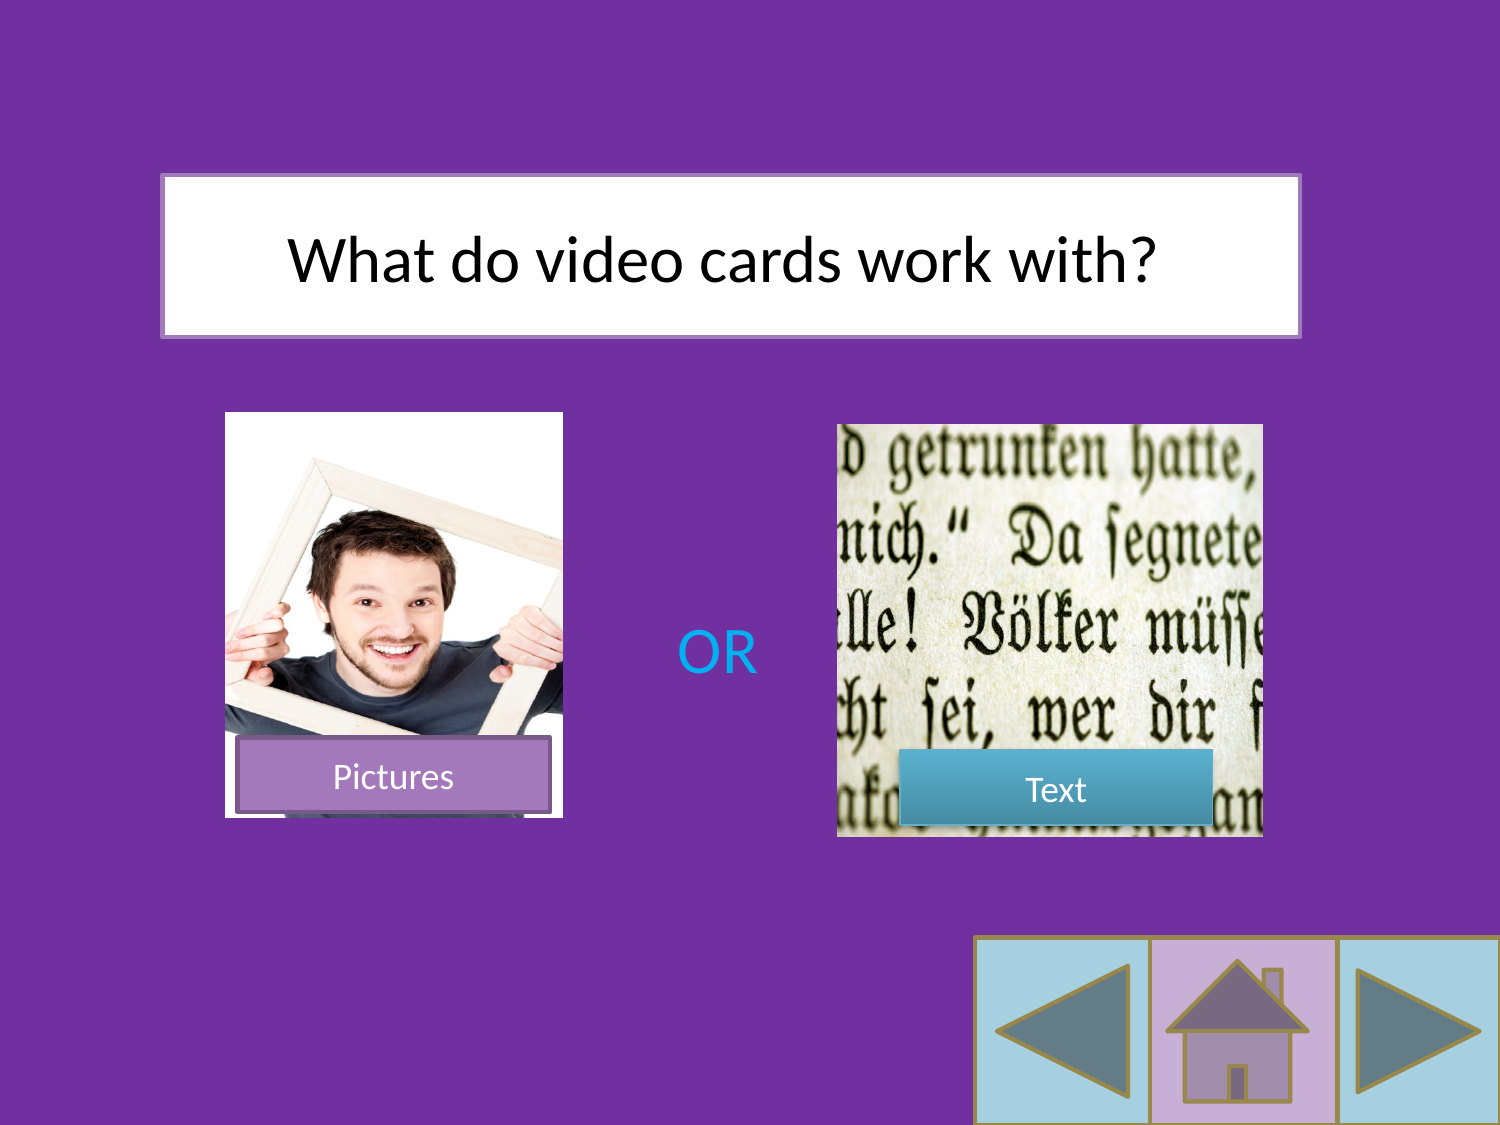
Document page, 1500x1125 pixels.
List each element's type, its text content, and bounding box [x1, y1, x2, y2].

picture [224, 412, 563, 818]
text_box [1152, 935, 1335, 1125]
text_box [973, 935, 1152, 1125]
text_box OR [663, 599, 782, 695]
text_box What do video cards work with? [160, 173, 1302, 339]
picture [837, 424, 1263, 837]
text_box [1335, 935, 1500, 1125]
